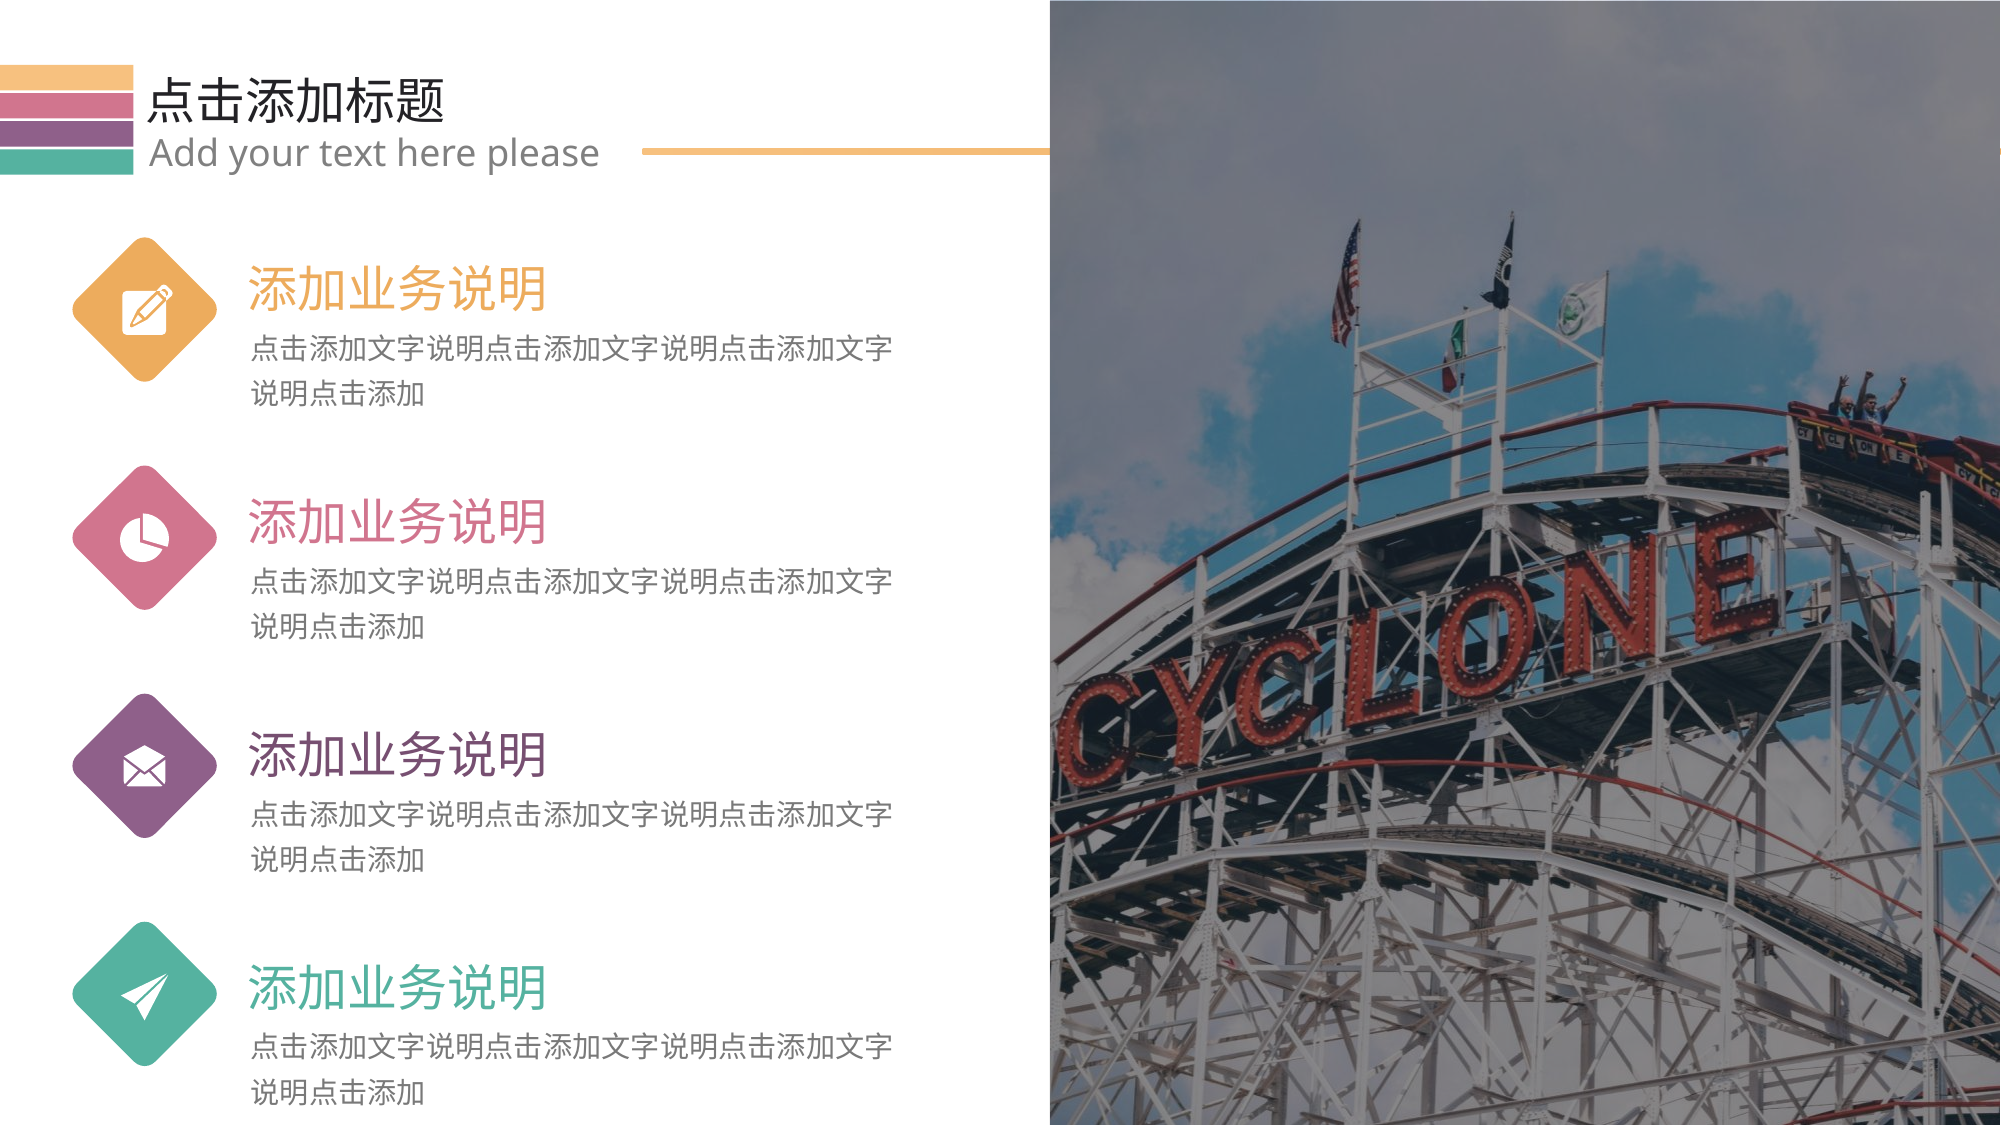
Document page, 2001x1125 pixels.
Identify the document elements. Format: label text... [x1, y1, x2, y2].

text_box 添加业务说明 [232, 250, 628, 326]
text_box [89, 710, 200, 822]
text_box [89, 938, 200, 1050]
text_box 点击添加文字说明点击添加文字说明点击添加文字说明点击添加 [235, 778, 912, 884]
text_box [1049, 0, 2000, 1125]
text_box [0, 62, 1049, 183]
text_box 添加业务说明 [232, 948, 628, 1024]
text_box 添加业务说明 [232, 715, 628, 791]
text_box 添加业务说明 [232, 483, 628, 558]
text_box 点击添加文字说明点击添加文字说明点击添加文字说明点击添加 [235, 1010, 912, 1117]
text_box 点击添加文字说明点击添加文字说明点击添加文字说明点击添加 [235, 545, 912, 651]
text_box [89, 254, 200, 365]
text_box 点击添加文字说明点击添加文字说明点击添加文字说明点击添加 [235, 312, 912, 418]
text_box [89, 482, 200, 594]
